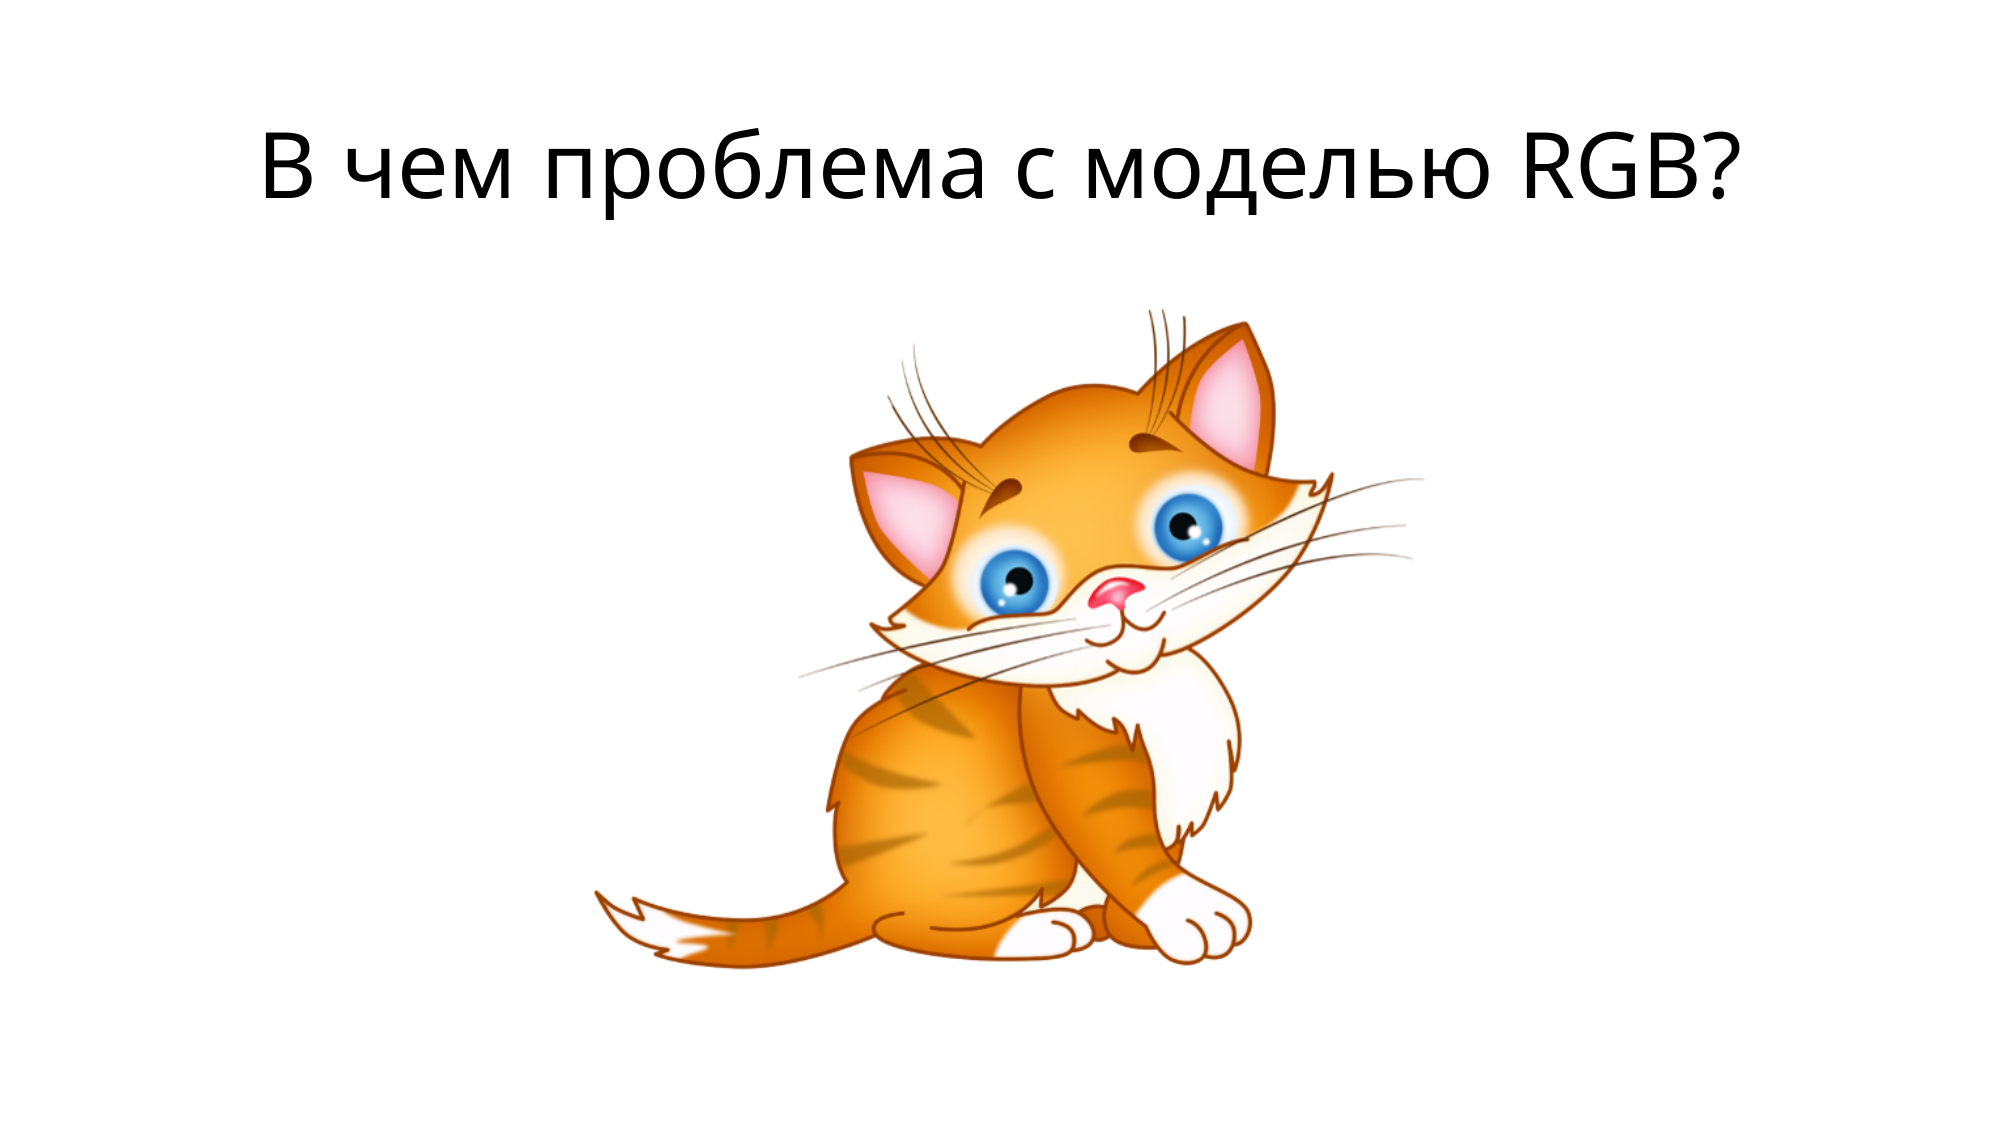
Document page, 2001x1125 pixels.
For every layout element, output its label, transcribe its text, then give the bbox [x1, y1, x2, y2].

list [575, 299, 1425, 1014]
title В чем проблема с моделью RGB? [137, 59, 1863, 278]
